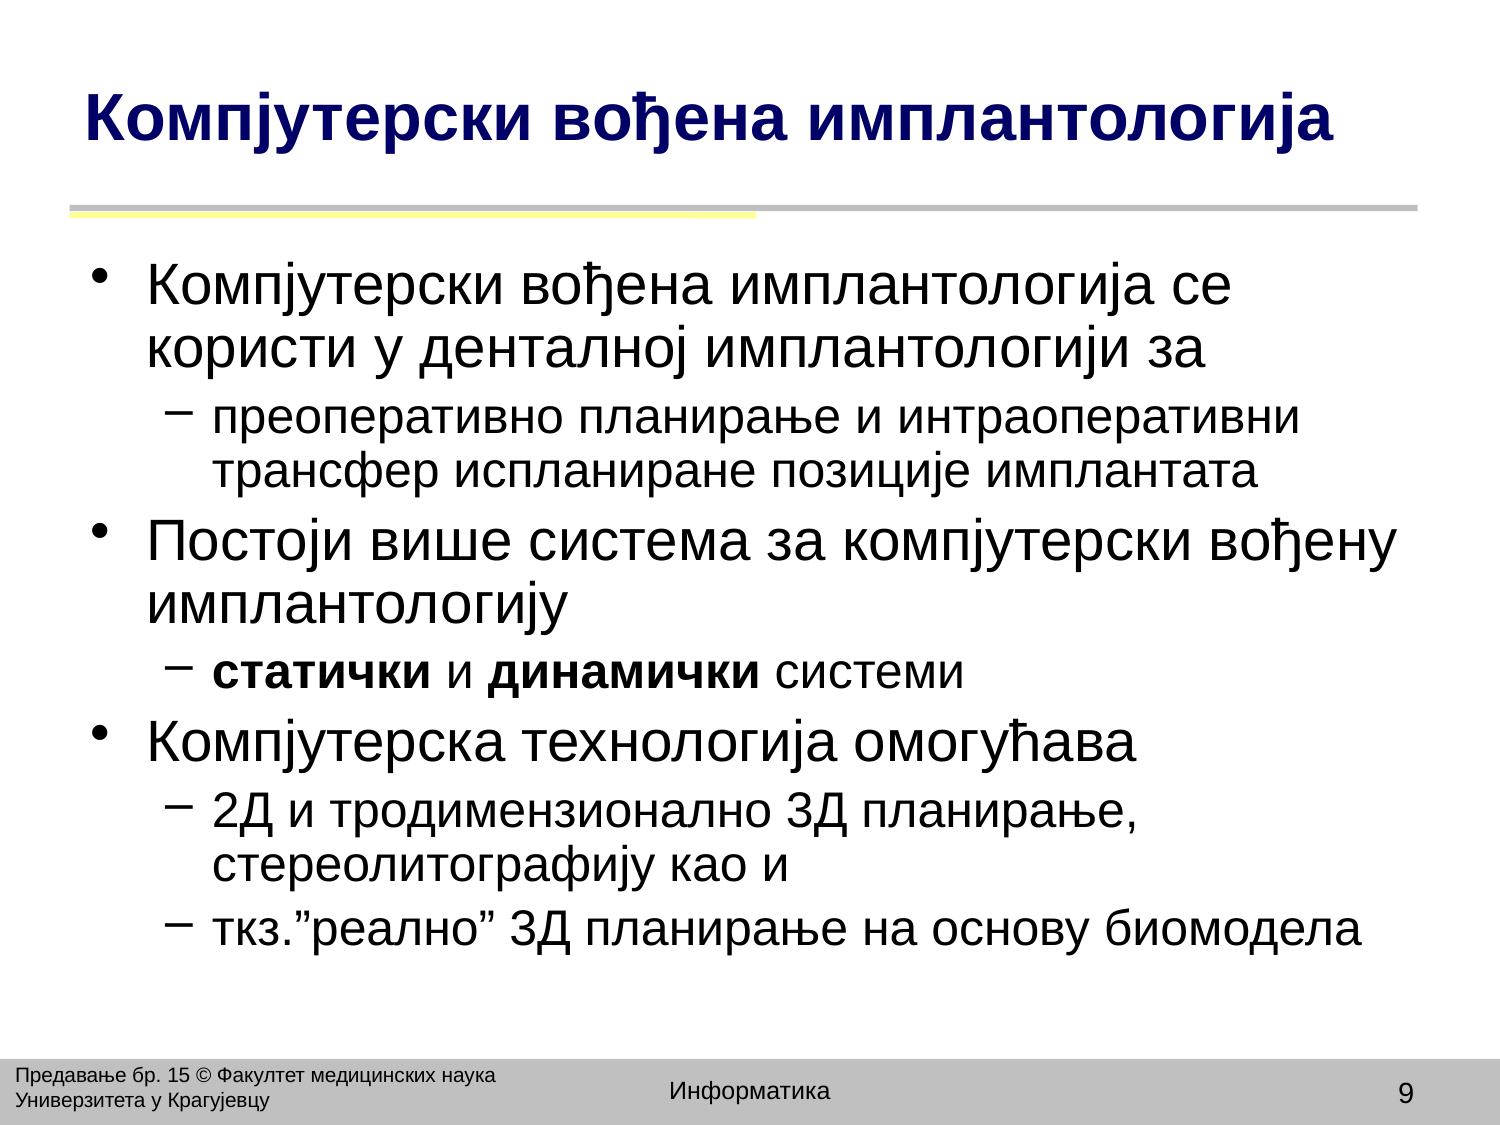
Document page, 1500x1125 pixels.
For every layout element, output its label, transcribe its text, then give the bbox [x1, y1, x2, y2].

list Компјутерски вођена имплантологија се користи у денталној имплантологији за преоперативно планирање и интраоперативни трансфер испланиране позиције имплантата Постоји више система за компјутерски вођену имплантологију статички и динамички системи Компјутерска технологија омогућава 2Д и тродимензионално 3Д планирање, стереолитографију као и ткз.”реално” 3Д планирање на основу биомодела [74, 246, 1426, 1023]
slide_number 9 [1079, 1066, 1430, 1125]
title Компјутерски вођена имплантологија [69, 19, 1426, 208]
footer Информатика [512, 1066, 988, 1125]
slide_number Предавање бр. 15 © Факултет медицинских наука Универзитета у Крагујевцу [0, 1053, 634, 1108]
